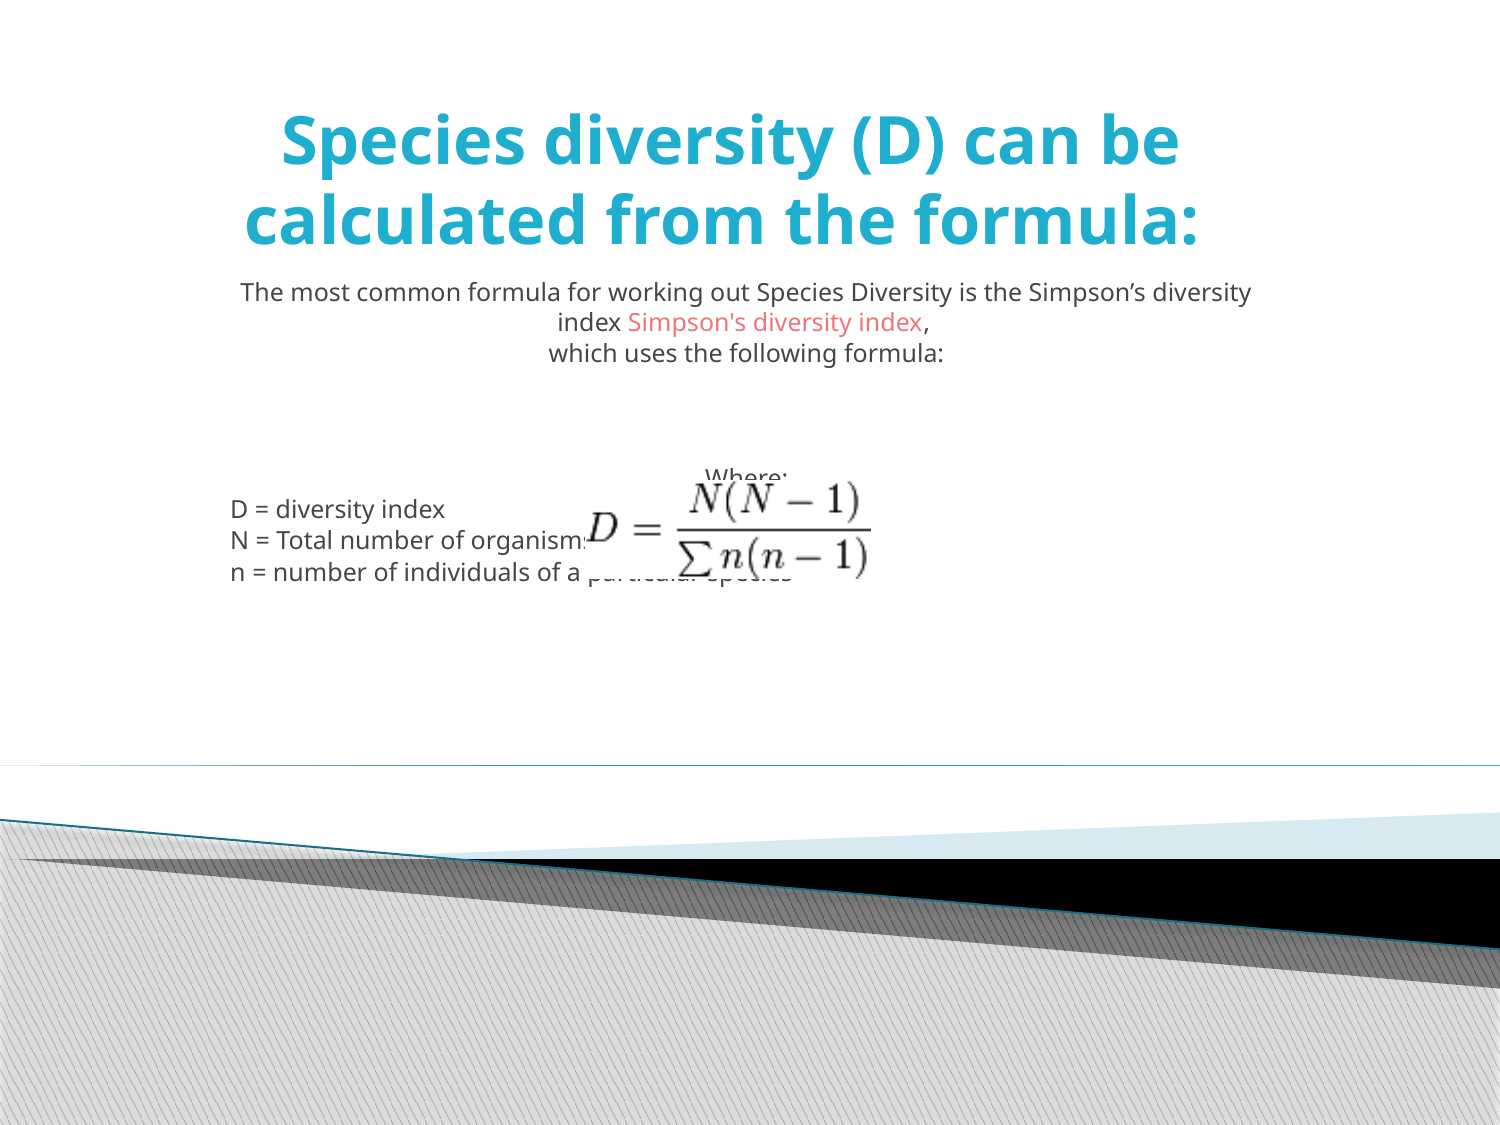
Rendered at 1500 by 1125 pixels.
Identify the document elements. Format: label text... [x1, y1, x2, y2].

picture [5, 859, 1500, 989]
subtitle The most common formula for working out Species Diversity is the Simpson’s diversity index Simpson's diversity index, which uses the following formula: Where: D = diversity index N = Total number of organisms of all species found n = number of individuals of a particular species Usually used in studies of vegetation but can also be applied to animals. [222, 269, 1273, 722]
title Species diversity (D) can be calculated from the formula: [93, 0, 1369, 265]
picture [585, 480, 872, 580]
